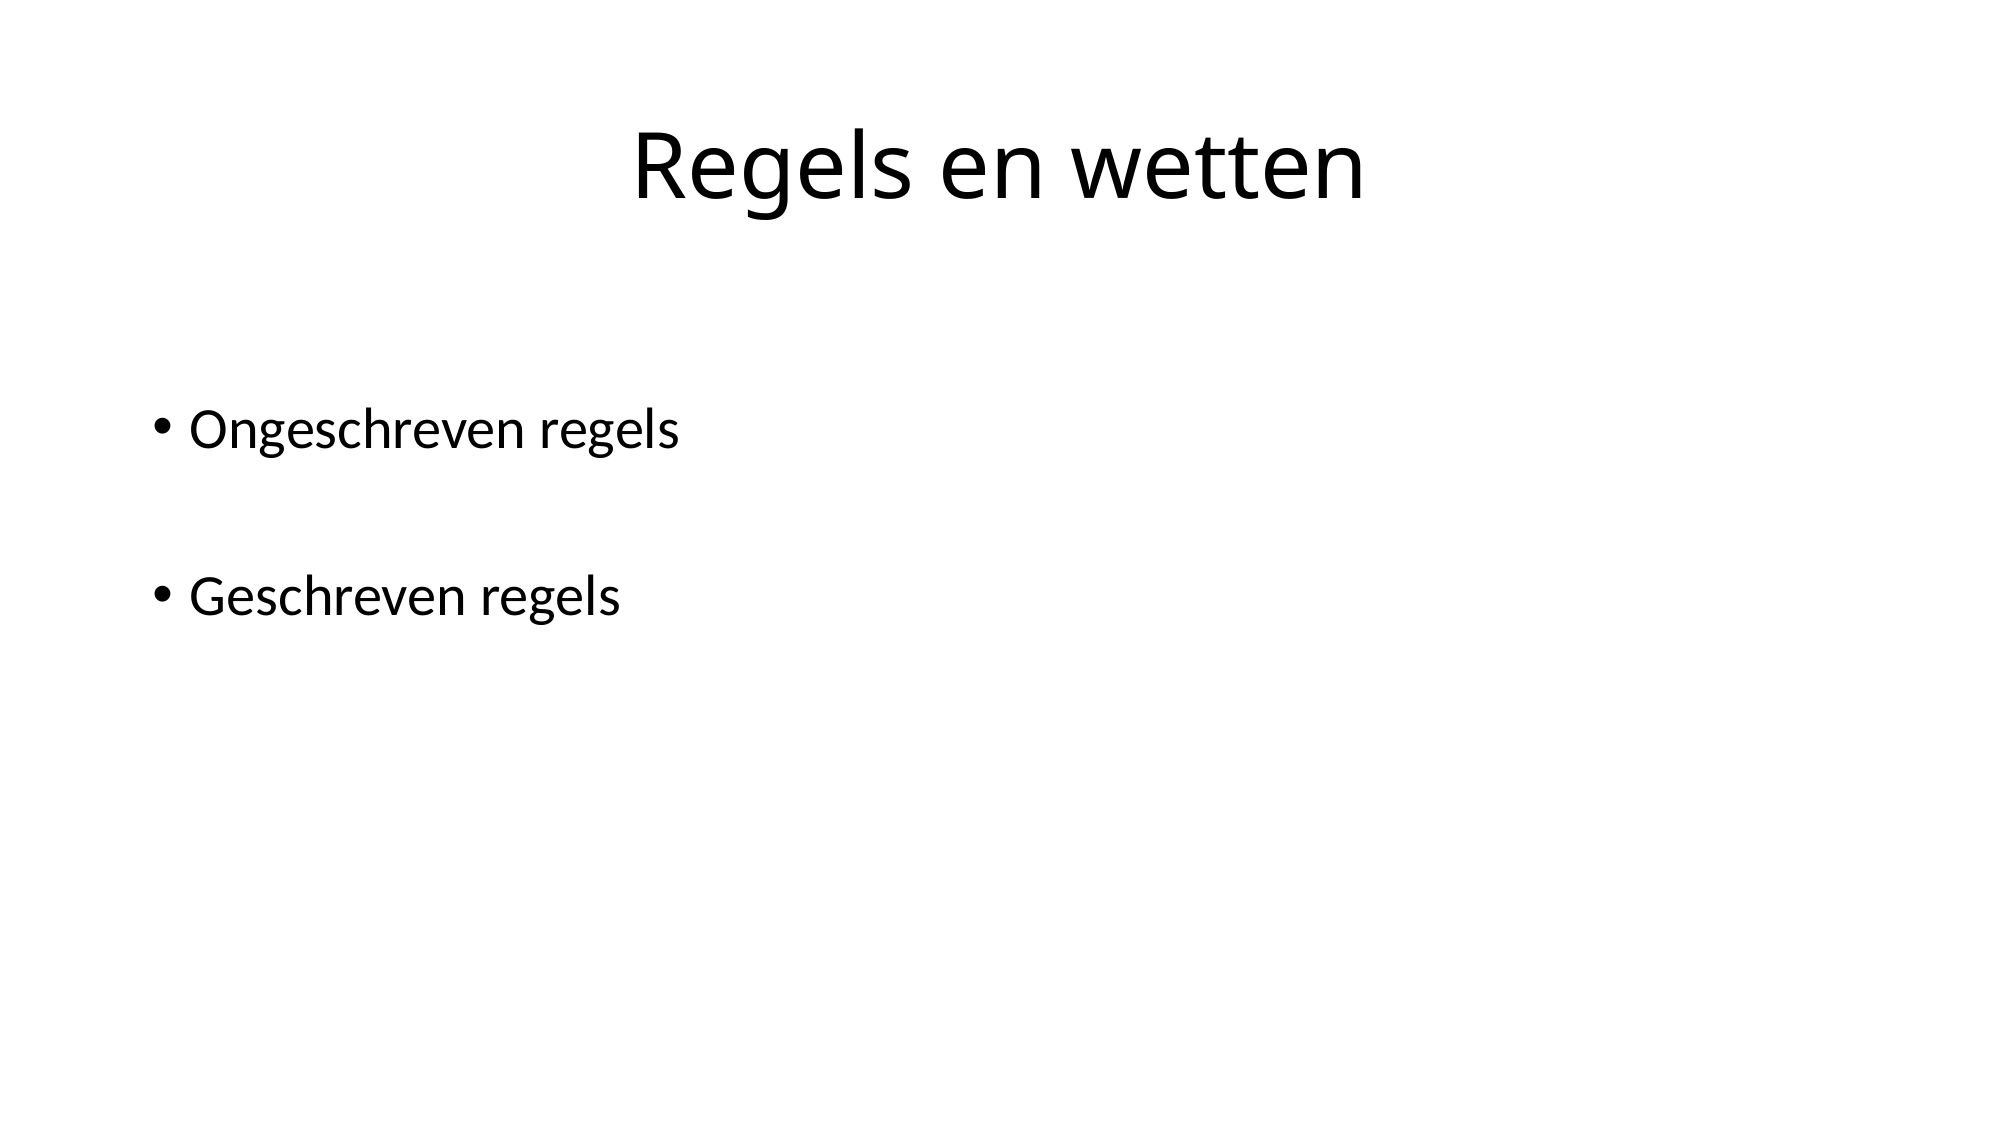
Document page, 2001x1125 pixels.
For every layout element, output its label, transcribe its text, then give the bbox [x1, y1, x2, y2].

list Ongeschreven regels Geschreven regels [137, 299, 1863, 1014]
title Regels en wetten [137, 59, 1863, 278]
